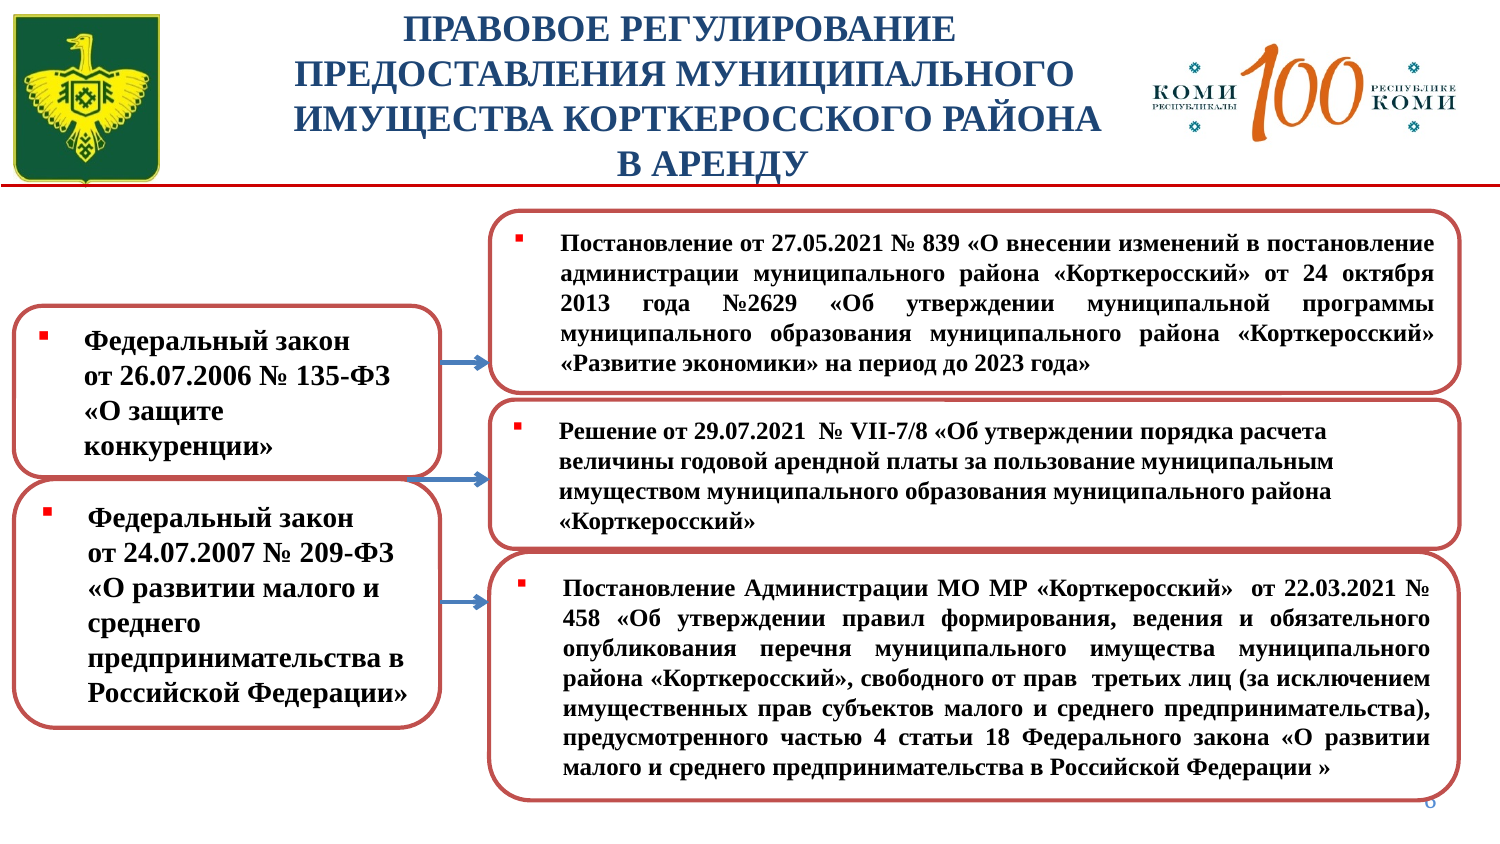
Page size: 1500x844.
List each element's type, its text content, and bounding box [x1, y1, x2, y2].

picture [1107, 28, 1500, 158]
slide_number 6 [1387, 787, 1452, 830]
text_box ПРАВОВОЕ РЕГУЛИРОВАНИЕ ПРЕДОСТАВЛЕНИЯ МУНИЦИПАЛЬНОГО ИМУЩЕСТВА КОРТКЕРОССКОГО РАЙОНА в В АРЕНДУ [206, 14, 1164, 174]
text_box Решение от 29.07.2021 № VII-7/8 «Об утверждении порядка расчета величины годовой арендной платы за пользование муниципальным имуществом муниципального образования муниципального района «Корткеросский» [487, 397, 1462, 551]
text_box Постановление Администрации МО МР «Корткеросский» от 22.03.2021 № 458 «Об утверждении правил формирования, ведения и обязательного опубликования перечня муниципального имущества муниципального района «Корткеросский», свободного от прав третьих лиц (за исключением имущественных прав субъектов малого и среднего предпринимательства), предусмотренного частью 4 статьи 18 Федерального закона «О развитии малого и среднего предпринимательства в Российской Федерации » [486, 549, 1461, 803]
text_box Федеральный закон от 26.07.2006 № 135-ФЗ «О защите конкуренции» [11, 303, 443, 480]
text_box Федеральный закон от 24.07.2007 № 209-ФЗ «О развитии малого и среднего предпринимательства в Российской Федерации» [11, 480, 443, 730]
text_box Постановление от 27.05.2021 № 839 «О внесении изменений в постановление администрации муниципального района «Корткеросский» от 24 октября 2013 года №2629 «Об утверждении муниципальной программы муниципального образования муниципального района «Корткеросский» «Развитие экономики» на период до 2023 года» [487, 208, 1462, 396]
picture [13, 14, 160, 185]
